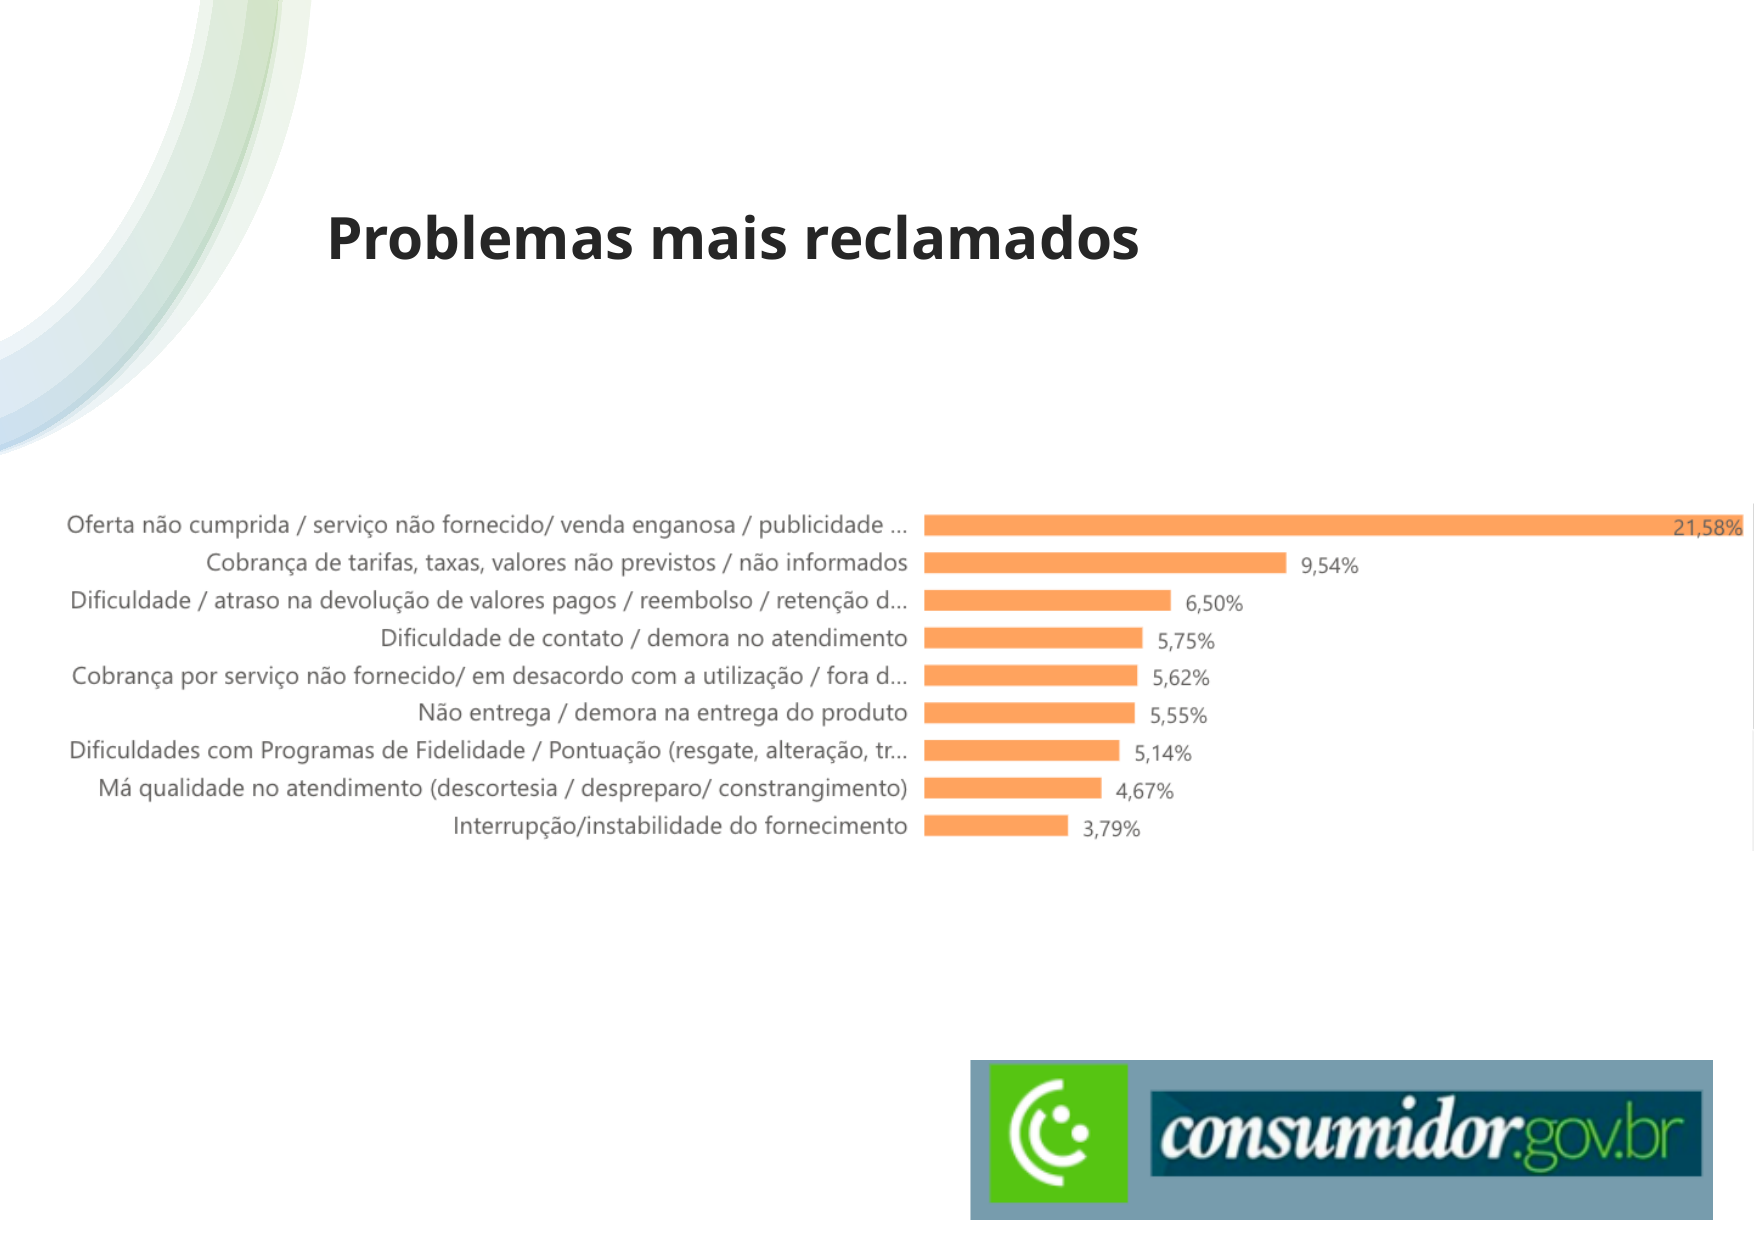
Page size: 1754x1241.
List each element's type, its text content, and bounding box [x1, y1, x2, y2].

text_box [0, 0, 1753, 1241]
picture [54, 489, 1754, 851]
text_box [0, 70, 383, 384]
text_box Problemas mais reclamados [383, 193, 1627, 279]
picture [969, 1060, 1713, 1220]
